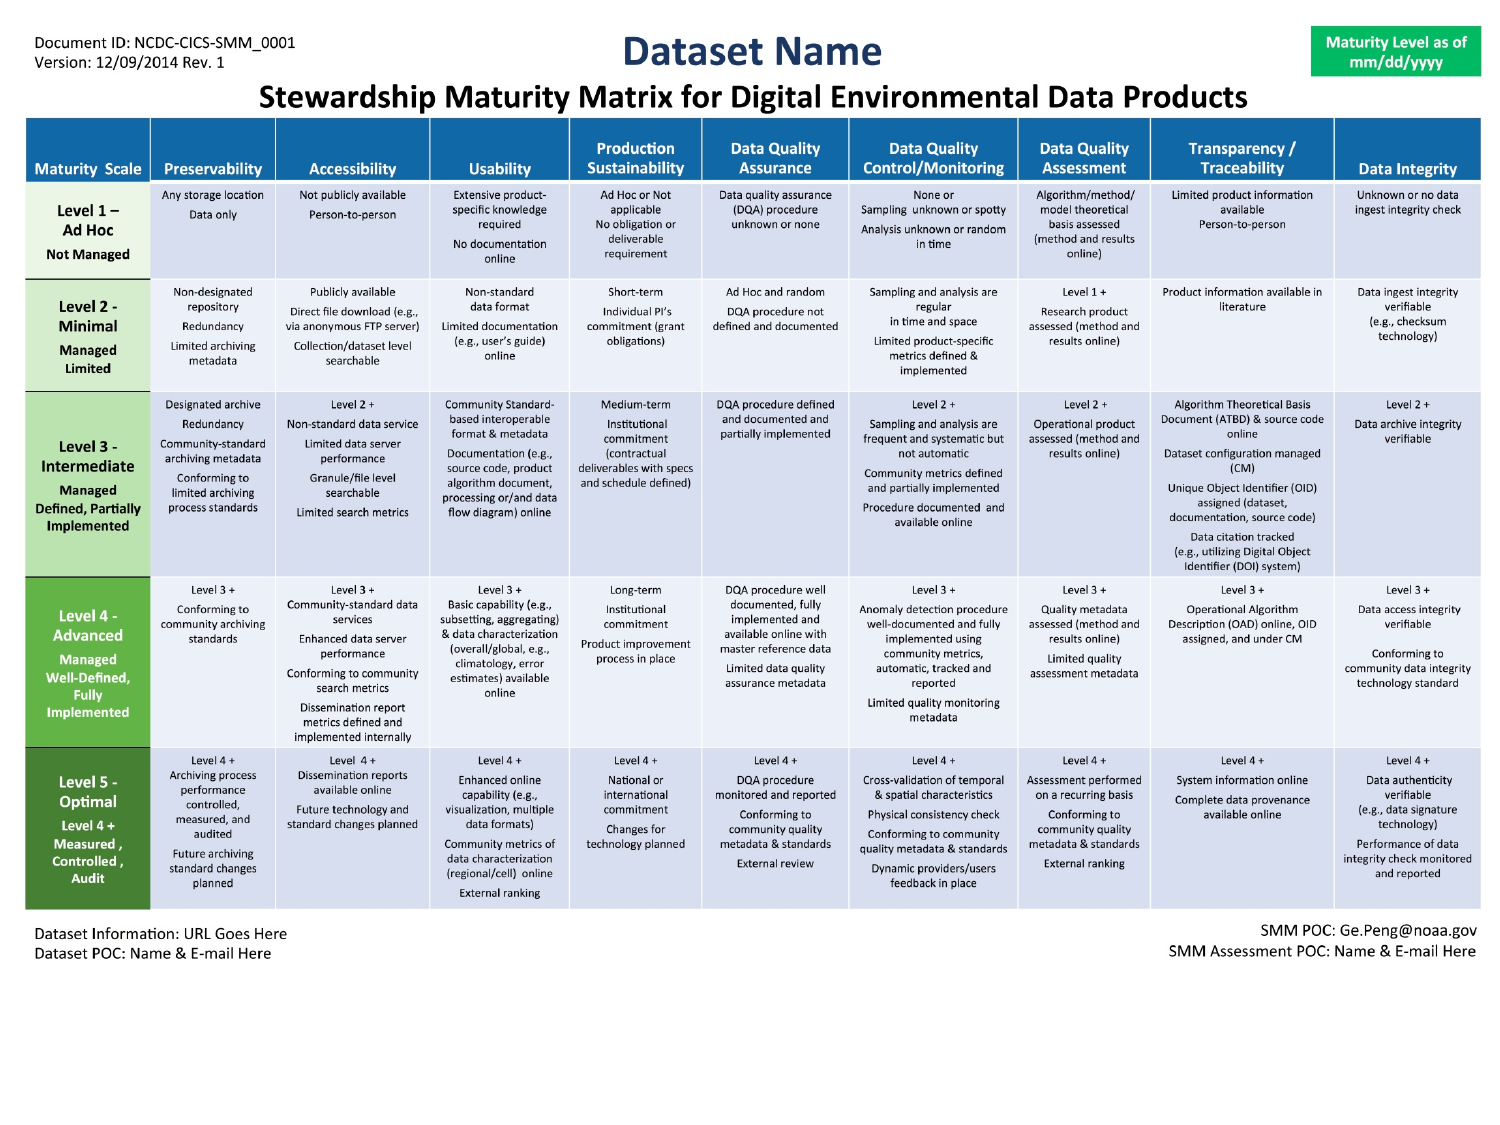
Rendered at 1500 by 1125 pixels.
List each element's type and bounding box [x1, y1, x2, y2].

picture [3, 4, 1500, 976]
